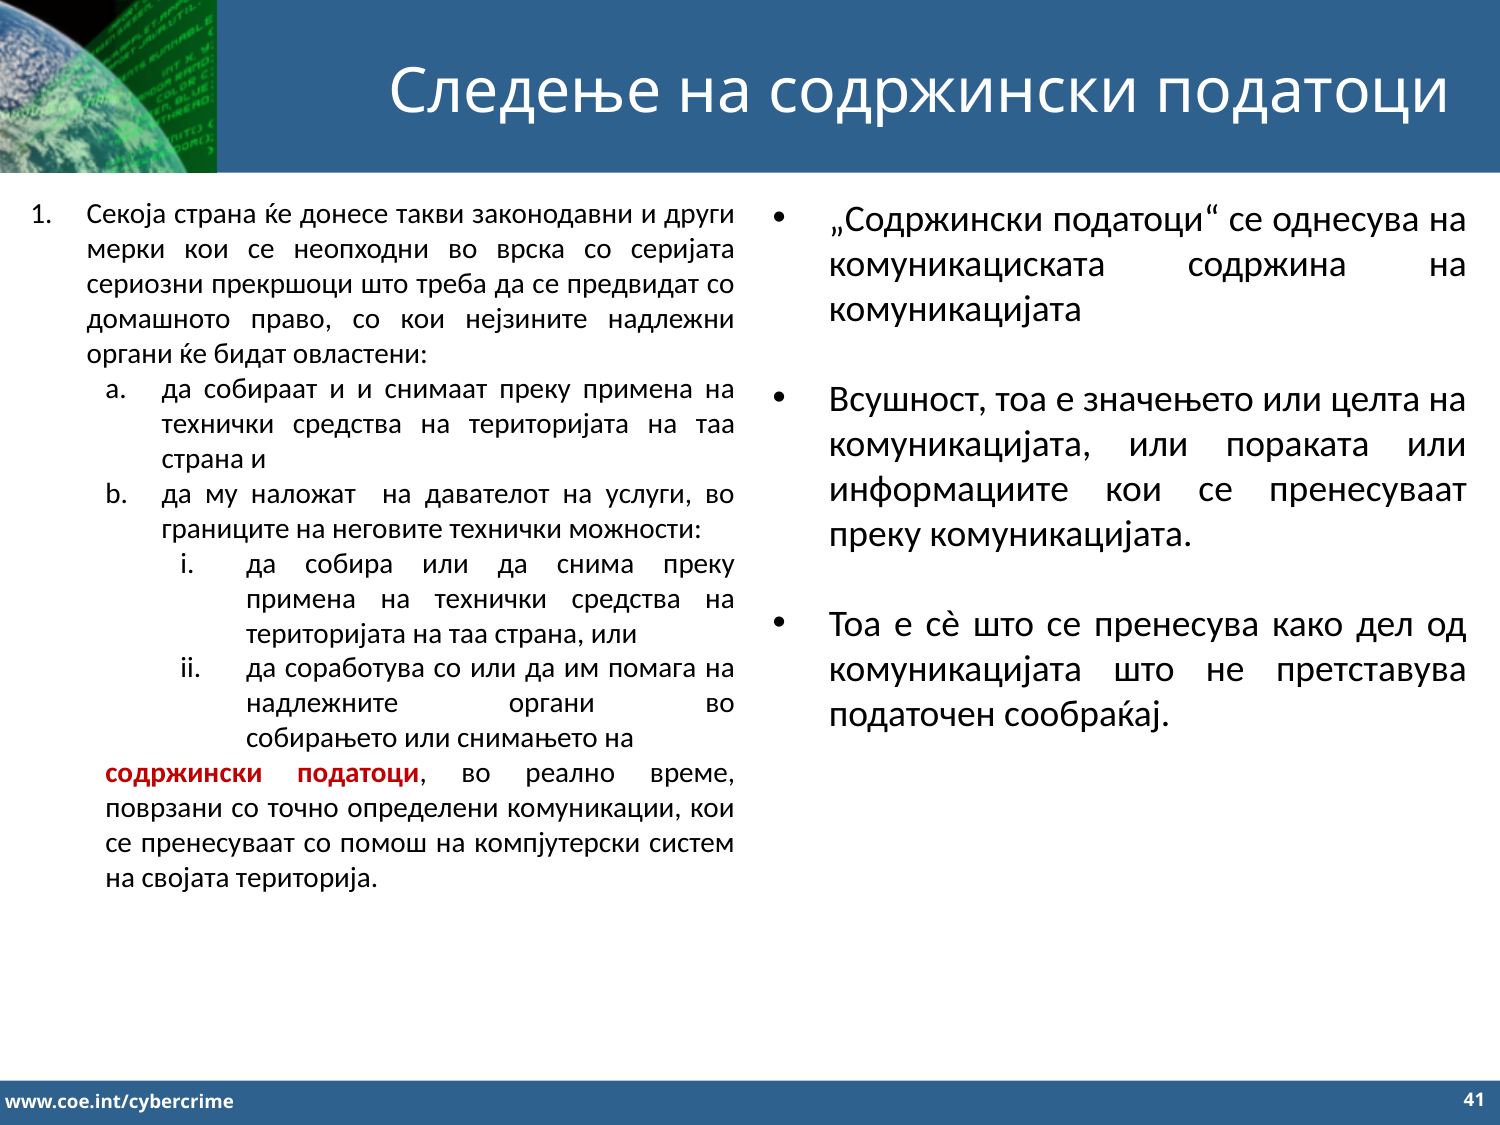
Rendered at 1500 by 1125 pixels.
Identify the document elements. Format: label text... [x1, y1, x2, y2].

text_box „Содржински податоци“ се однесува на комуникациската содржина на комуникацијата Всушност, тоа е значењето или целта на комуникацијата, или пораката или информациите кои се пренесуваат преку комуникацијата. Тоа е сѐ што се пренесува како дел од комуникацијата што не претставува податочен сообраќај. [757, 186, 1483, 742]
text_box Секоја страна ќе донесе такви законодавни и други мерки кои се неопходни во врска со серијата сериозни прекршоци што треба да се предвидат со домашното право, со кои нејзините надлежни органи ќе бидат овластени: да собираат и и снимаат преку примена на технички средства на територијата на таа страна и да му наложат на давателот на услуги, во границите на неговите технички можности: да собира или да снима преку примена на технички средства на територијата на таа страна, или да соработува со или да им помага на надлежните органи во собирањето или снимањето на содржински податоци, во реално време, поврзани со точно определени комуникации, кои се пренесуваат со помош на компјутерски систем на својата територија. [15, 186, 750, 901]
picture [0, 0, 217, 173]
text_box Следење на содржински податоци [230, 42, 1483, 133]
